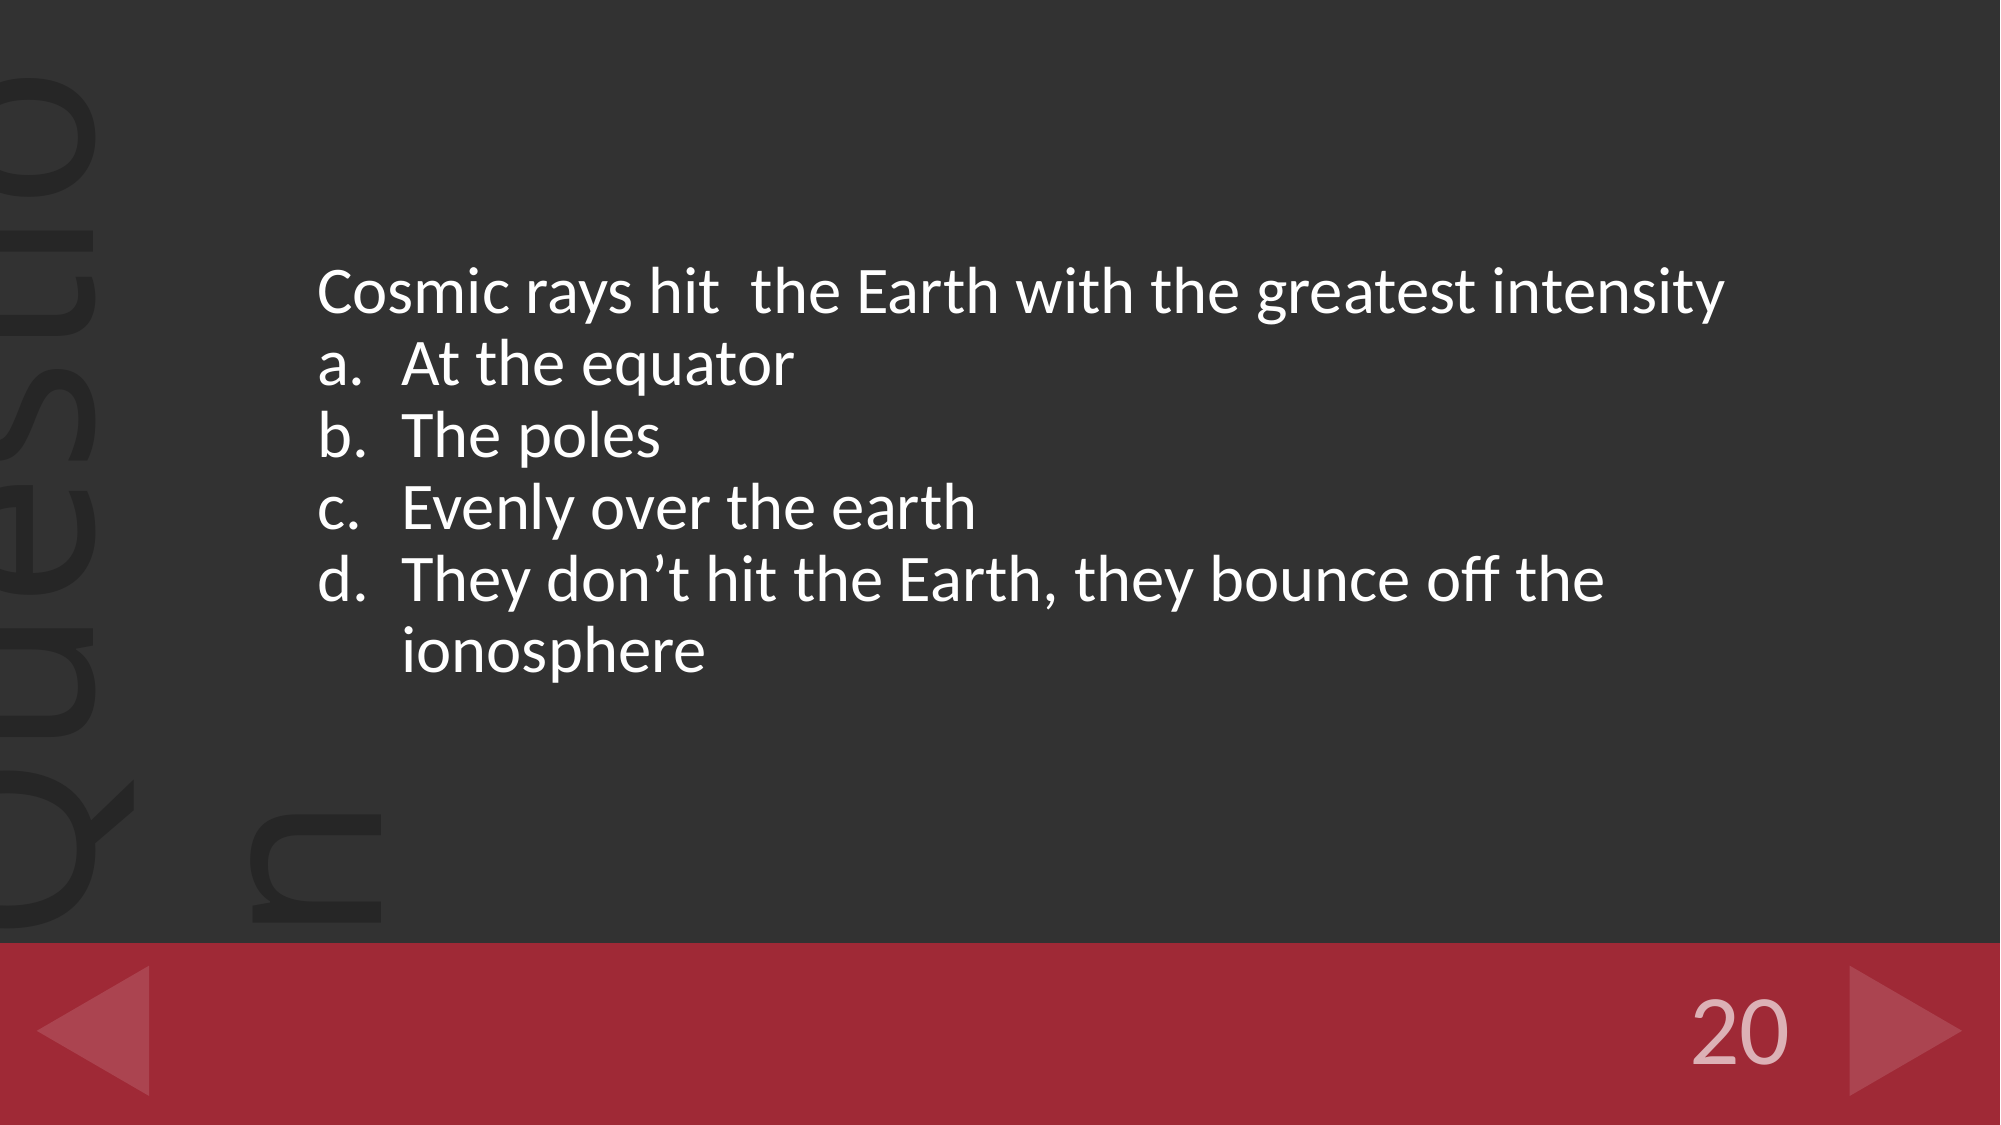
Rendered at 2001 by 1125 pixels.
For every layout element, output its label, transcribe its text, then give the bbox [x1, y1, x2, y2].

list 20 [1494, 967, 1806, 1097]
list Cosmic rays hit the Earth with the greatest intensity At the equator The poles Evenly over the earth They don’t hit the Earth, they bounce off the ionosphere [302, 307, 1760, 636]
